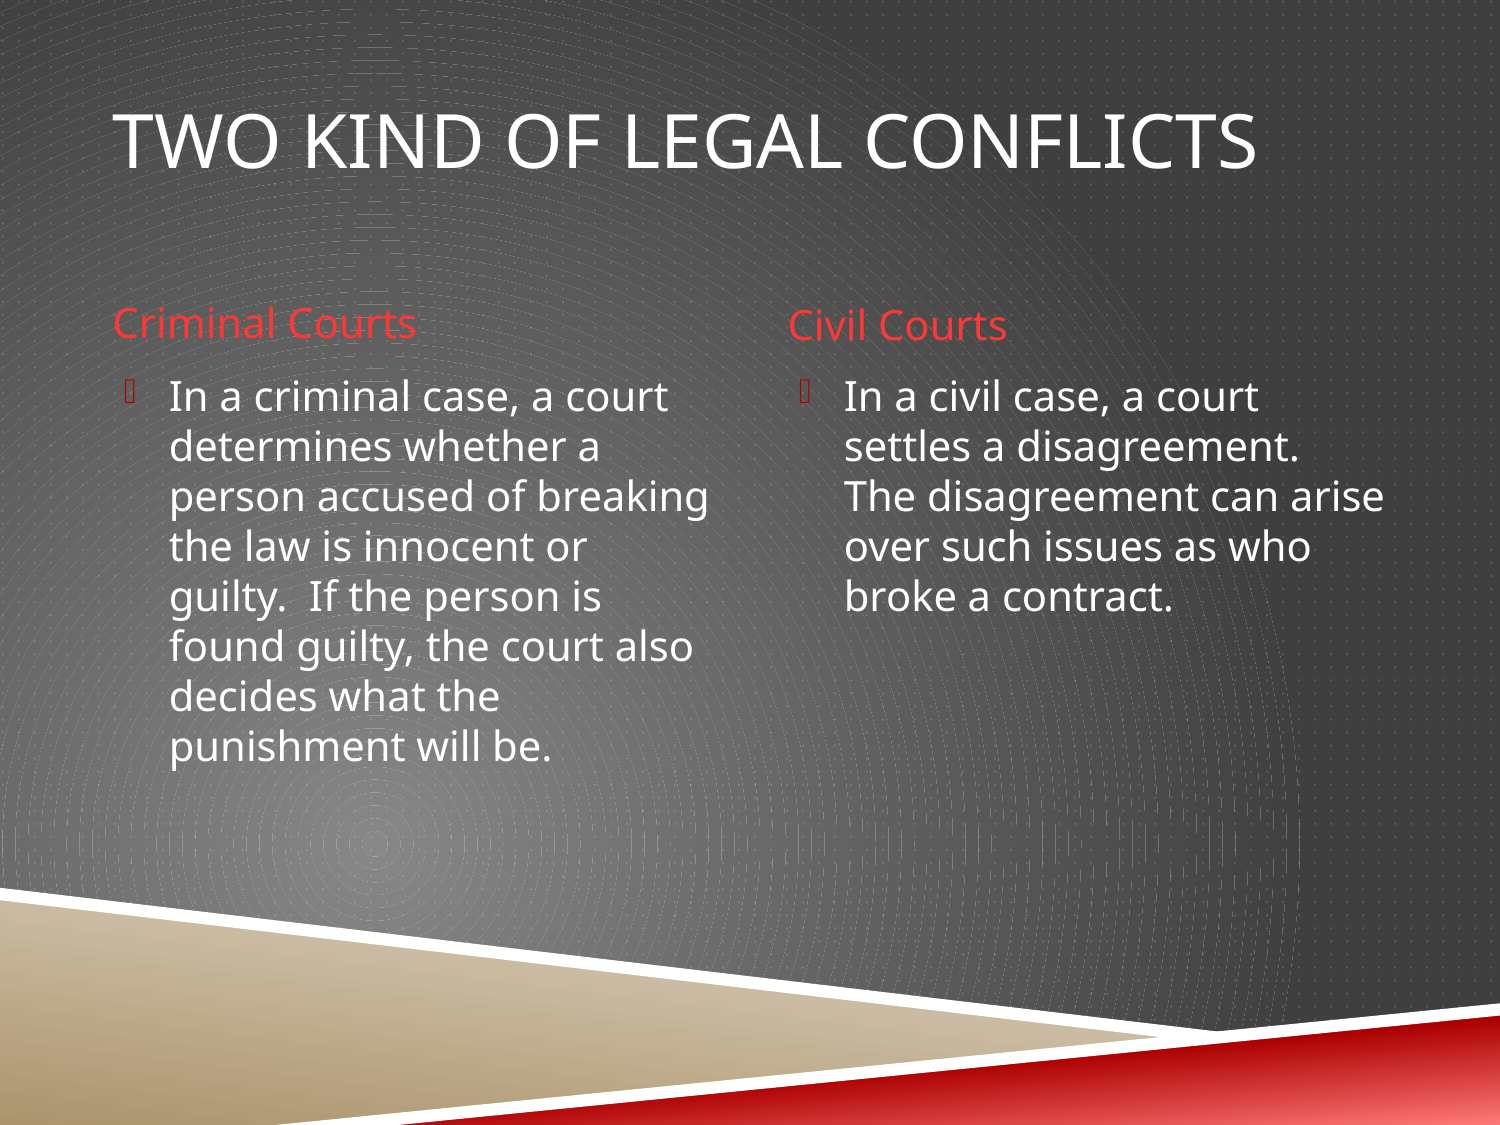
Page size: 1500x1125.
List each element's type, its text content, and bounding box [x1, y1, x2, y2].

list Civil Courts [787, 251, 1388, 357]
title Two kind of Legal Conflicts [112, 45, 1388, 233]
list In a criminal case, a court determines whether a person accused of breaking the law is innocent or guilty. If the person is found guilty, the court also decides what the punishment will be. [112, 362, 713, 888]
list In a civil case, a court settles a disagreement. The disagreement can arise over such issues as who broke a contract. [787, 362, 1388, 888]
list Criminal Courts [112, 249, 713, 355]
